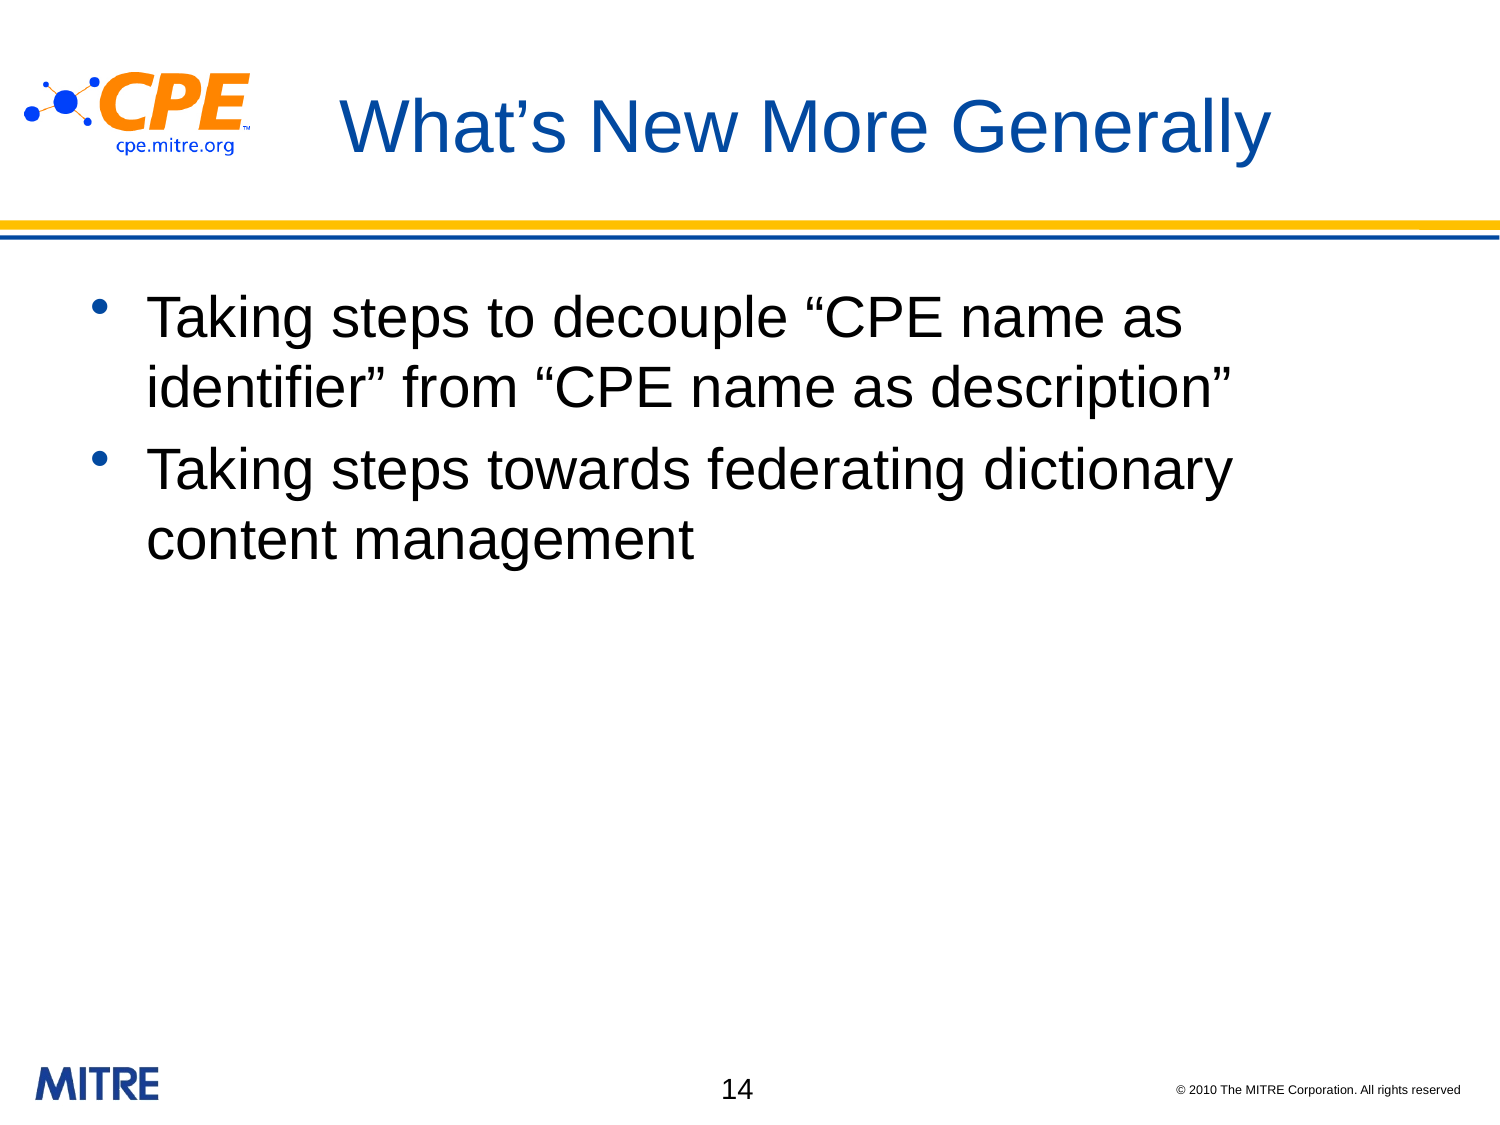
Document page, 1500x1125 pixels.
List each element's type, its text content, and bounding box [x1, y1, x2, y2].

title What’s New More Generally [324, 44, 1438, 201]
slide_number 14 [562, 1062, 913, 1113]
list Taking steps to decouple “CPE name as identifier” from “CPE name as description” Taking steps towards federating dictionary content management [74, 271, 1426, 990]
picture [30, 1064, 163, 1106]
picture [24, 72, 250, 156]
